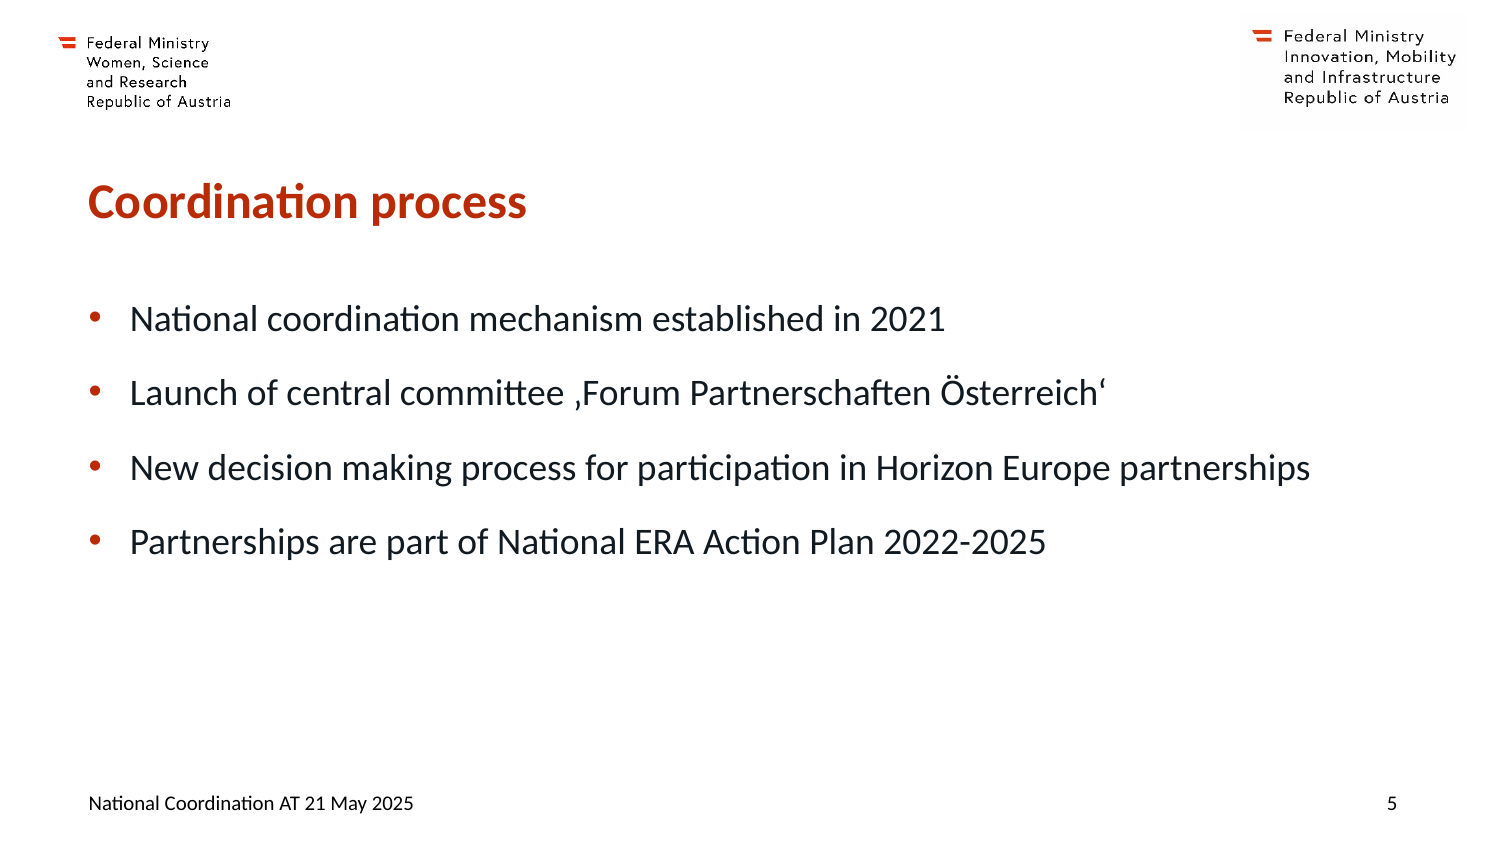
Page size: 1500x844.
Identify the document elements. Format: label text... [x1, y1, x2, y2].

footer National Coordination AT 21 May 2025 [88, 785, 1217, 819]
list National coordination mechanism established in 2021 Launch of central committee ‚Forum Partnerschaften Österreich‘ New decision making process for participation in Horizon Europe partnerships Partnerships are part of National ERA Action Plan 2022-2025 [88, 289, 1398, 768]
picture [58, 33, 325, 116]
slide_number 5 [1239, 785, 1398, 819]
picture [1239, 14, 1469, 130]
title Coordination process [88, 166, 1398, 248]
